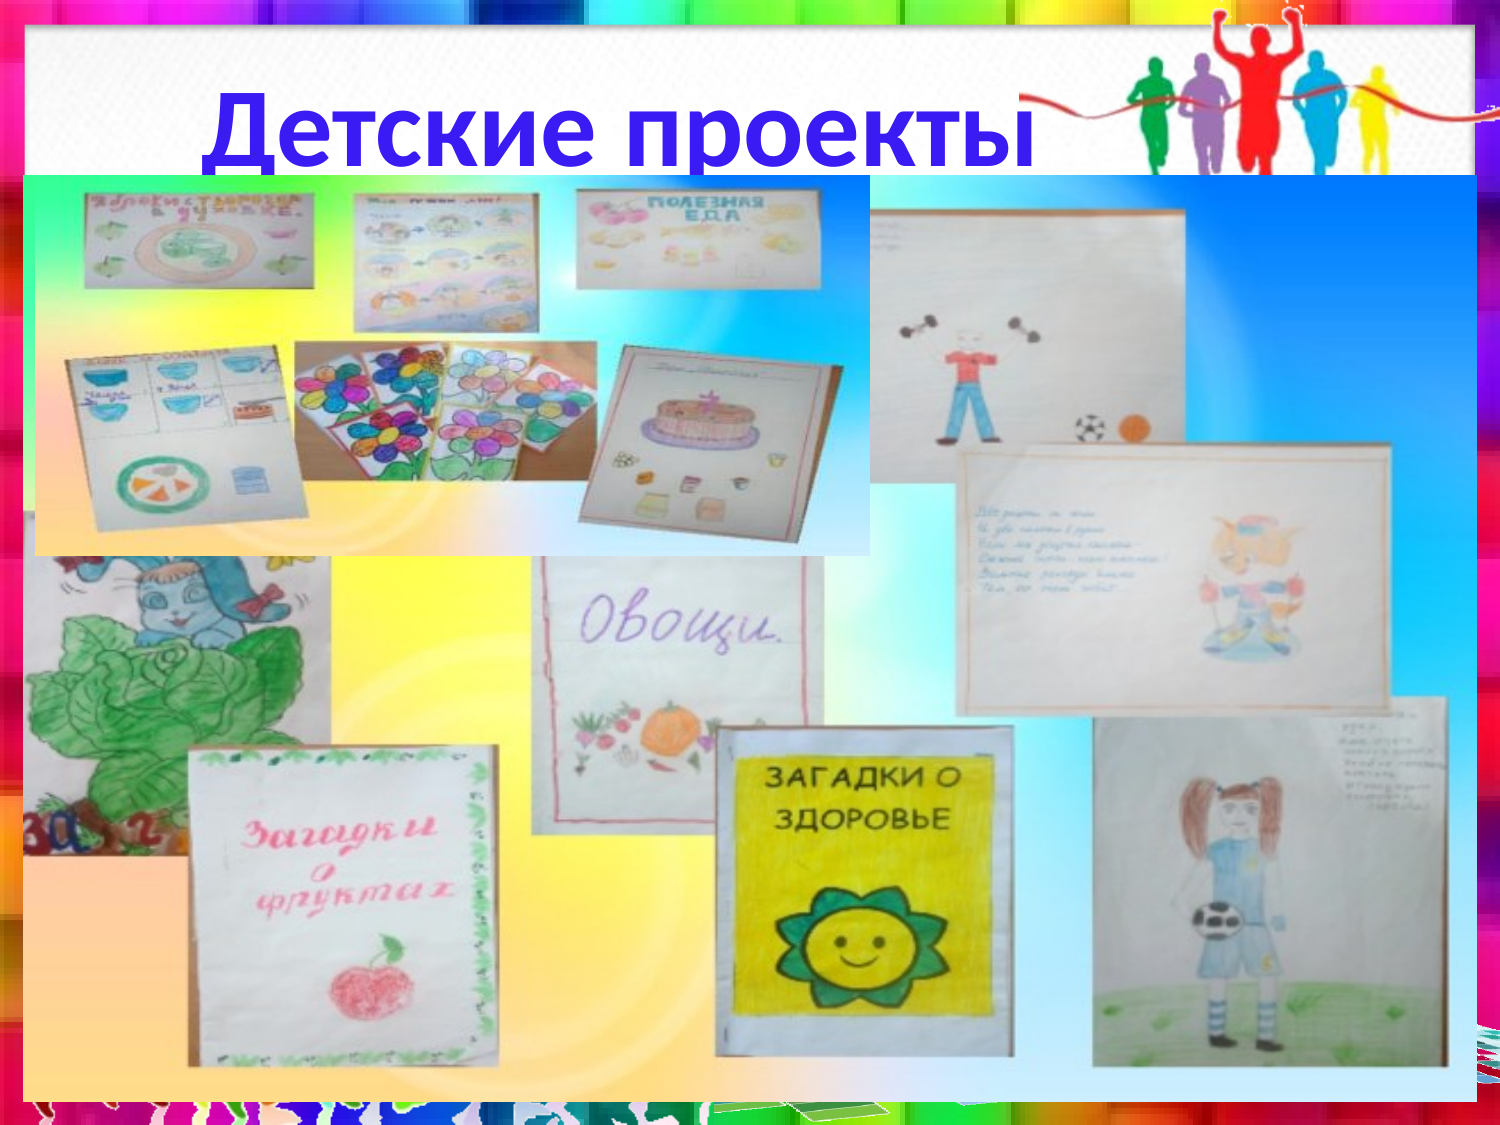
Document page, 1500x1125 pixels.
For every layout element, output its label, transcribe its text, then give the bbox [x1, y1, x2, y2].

title Детские проекты [82, 46, 1161, 175]
picture [0, 0, 1500, 1125]
